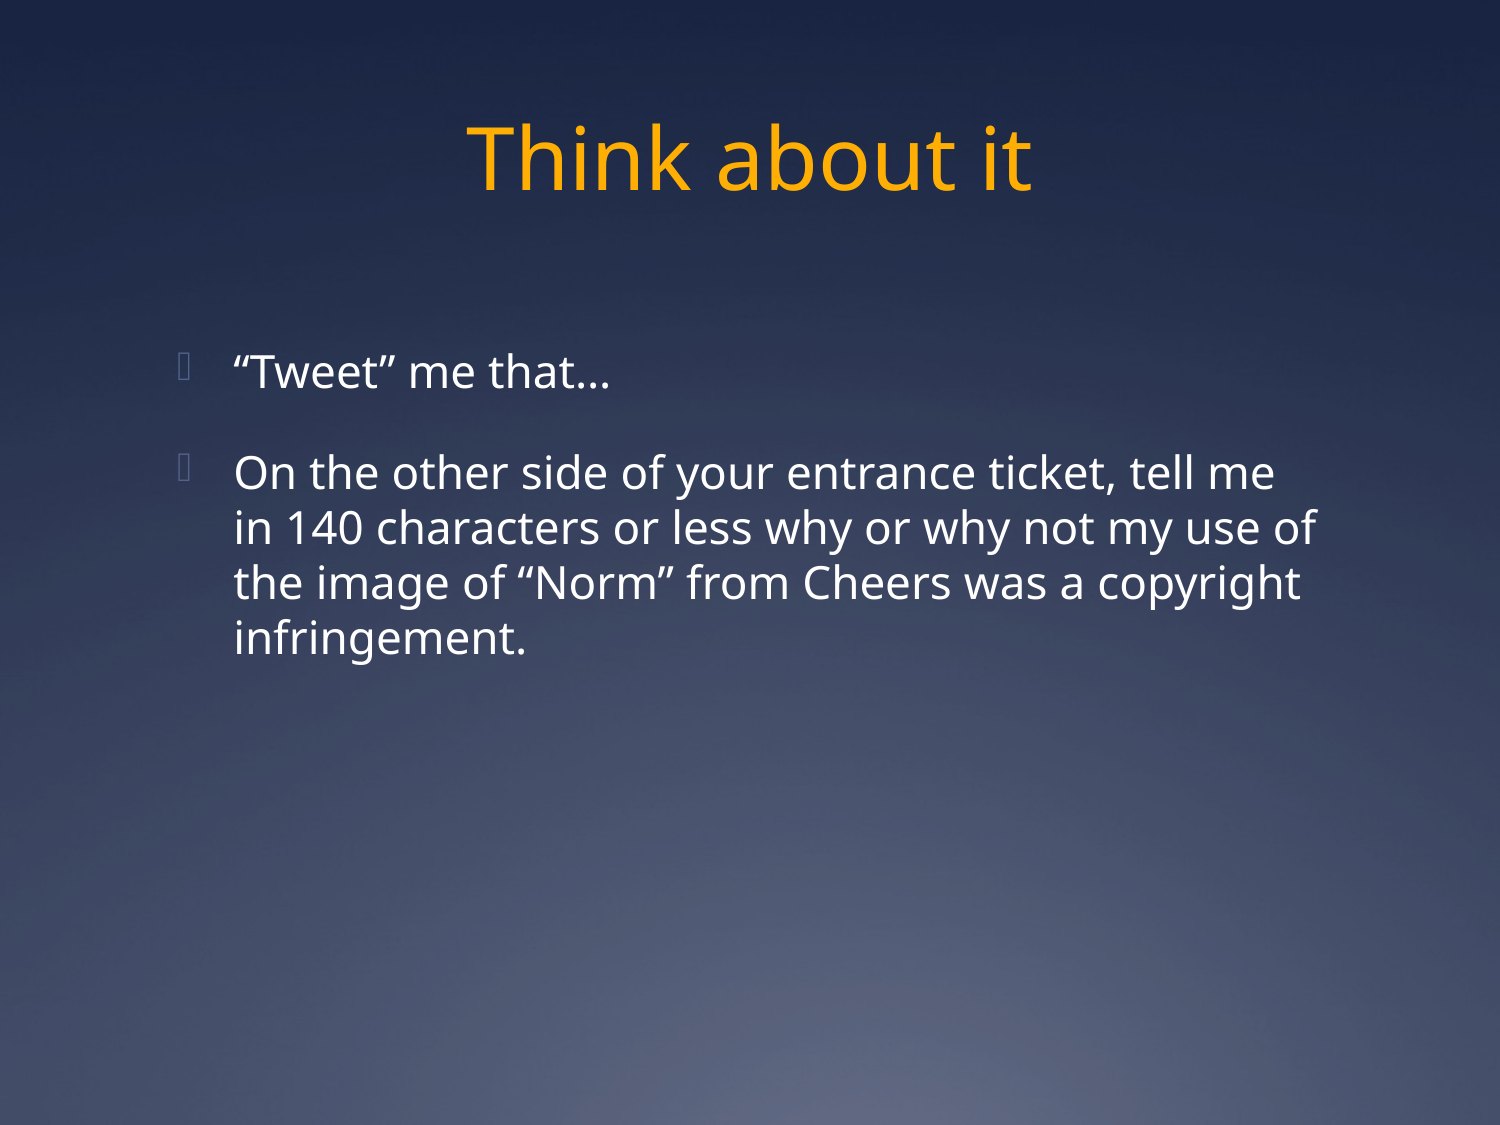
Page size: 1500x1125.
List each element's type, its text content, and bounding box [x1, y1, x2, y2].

title Think about it [100, 95, 1400, 225]
list “Tweet” me that… On the other side of your entrance ticket, tell me in 140 characters or less why or why not my use of the image of “Norm” from Cheers was a copyright infringement. [162, 335, 1338, 1005]
